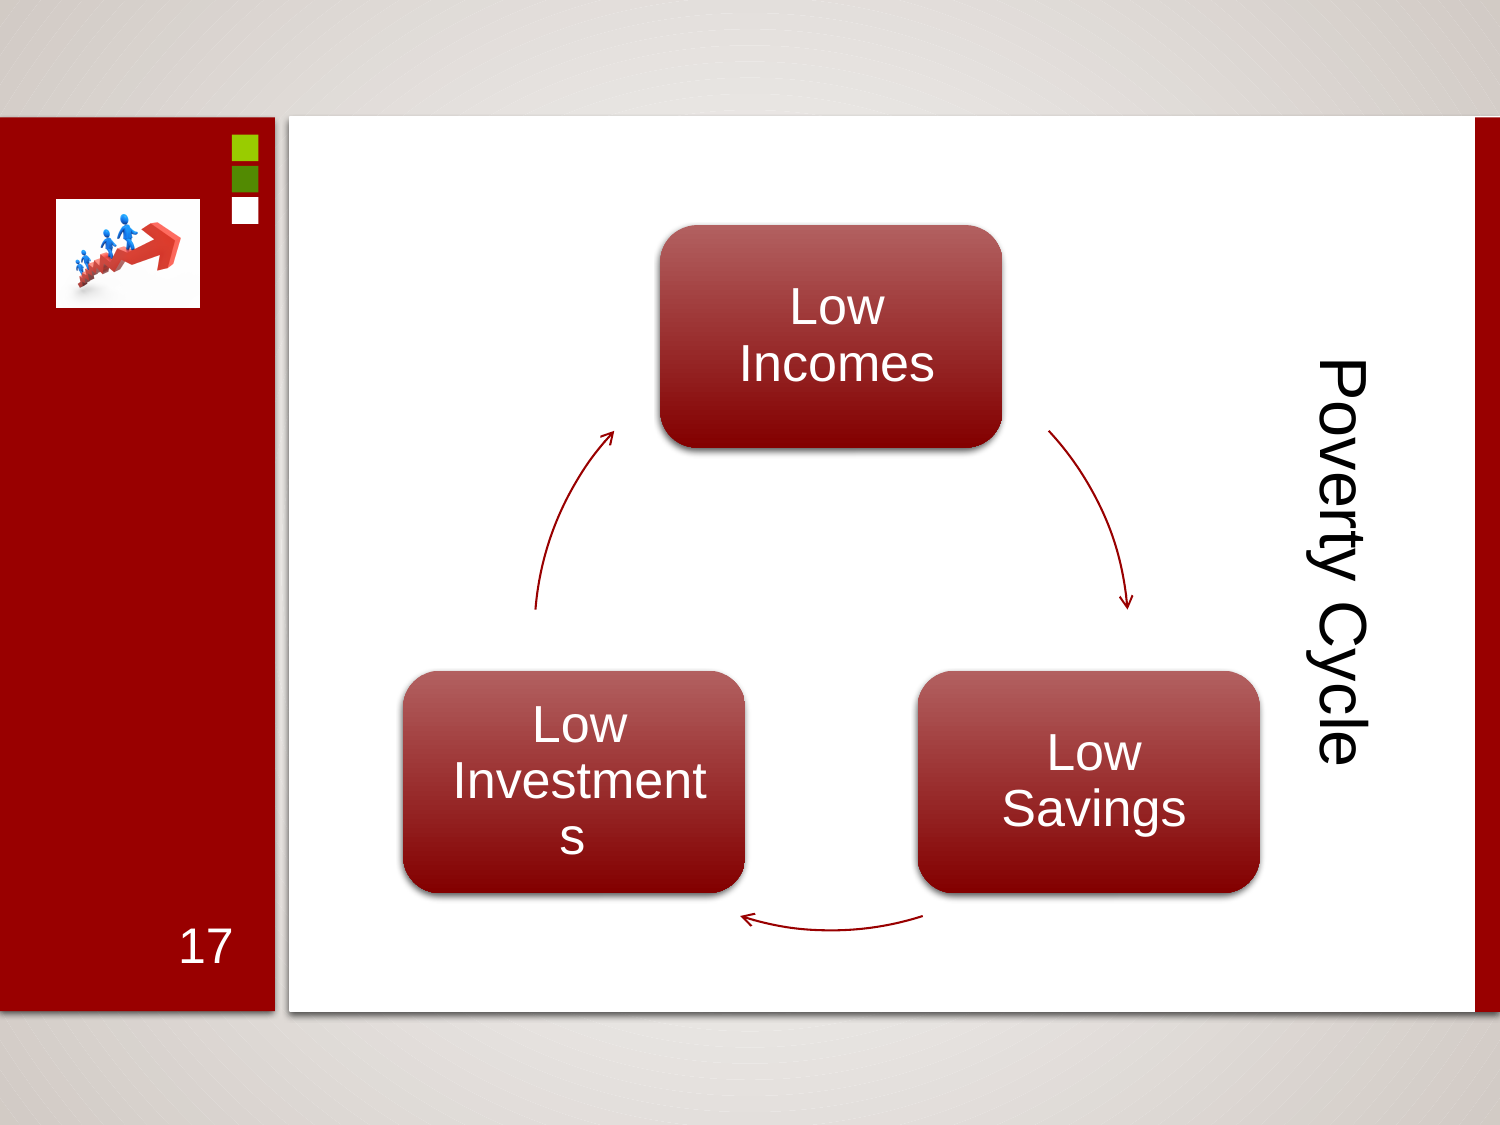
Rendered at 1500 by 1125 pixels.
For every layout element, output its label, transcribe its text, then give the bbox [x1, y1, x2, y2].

slide_number 17 [56, 893, 249, 994]
title Poverty Cycle [1241, 148, 1452, 975]
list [261, 224, 1401, 973]
picture [56, 199, 201, 308]
